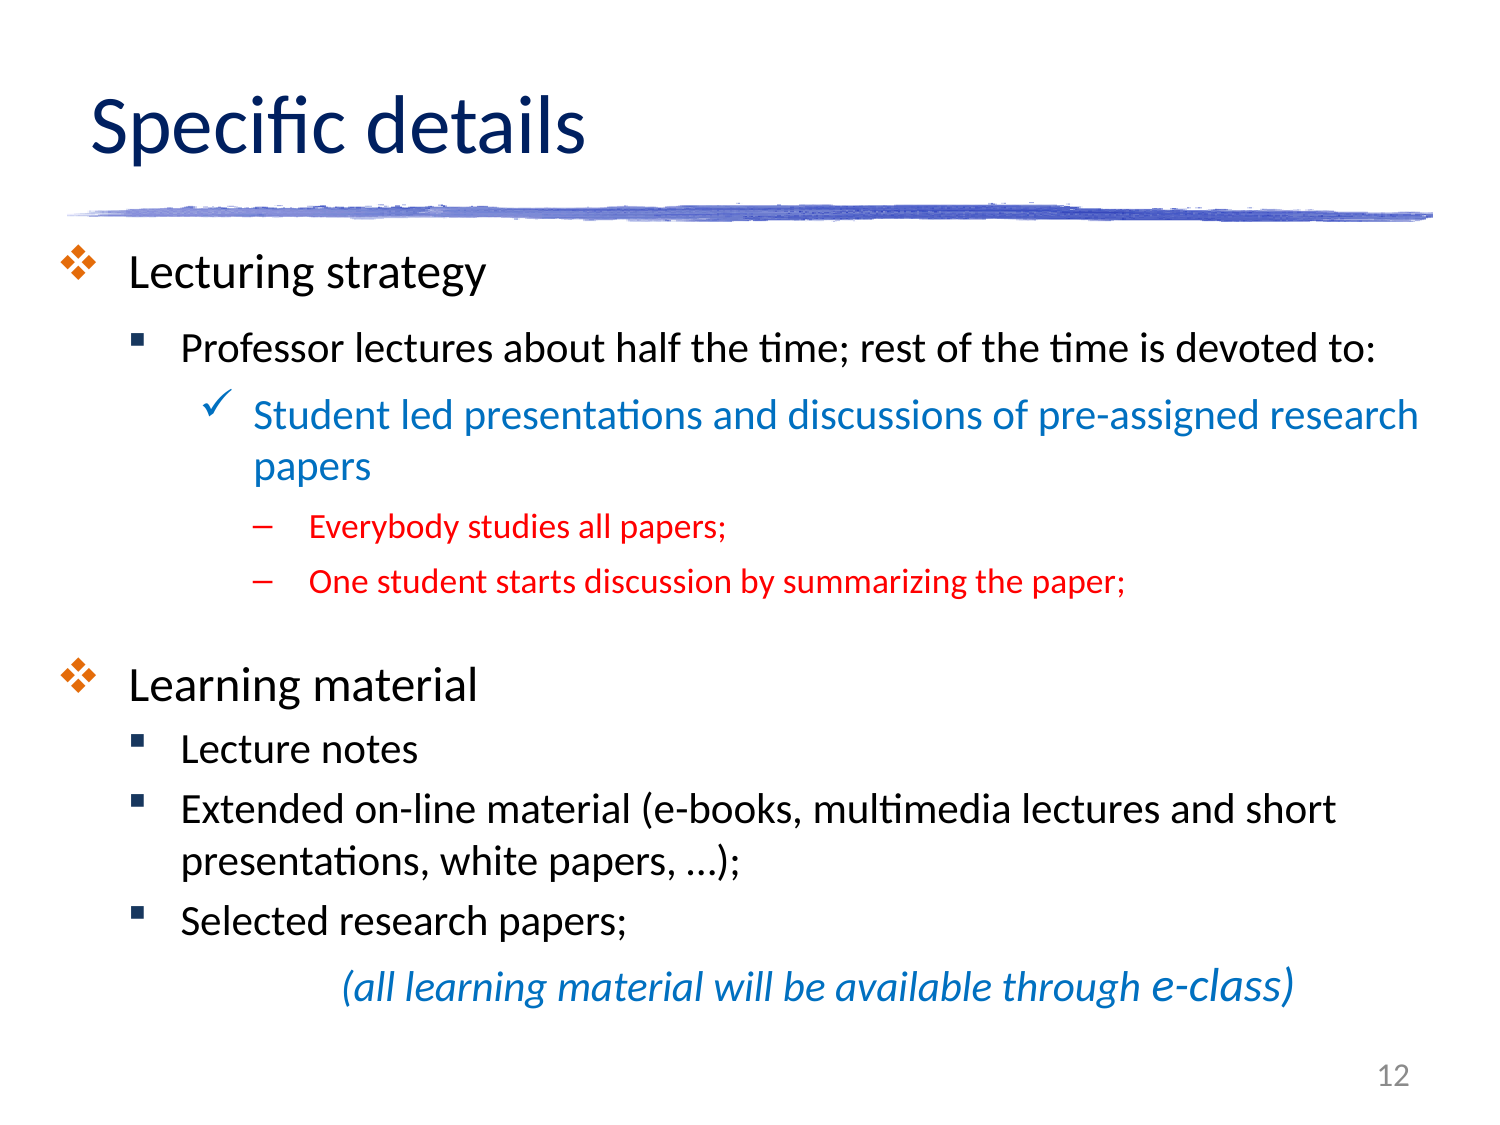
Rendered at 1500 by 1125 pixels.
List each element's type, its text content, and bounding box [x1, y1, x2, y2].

list Lecturing strategy Professor lectures about half the time; rest of the time is devoted to: Student led presentations and discussions of pre-assigned research papers Everybody studies all papers; One student starts discussion by summarizing the paper; Learning material Lecture notes Extended on-line material (e-books, multimedia lectures and short presentations, white papers, …); Selected research papers; (all learning material will be available through e-class) [41, 231, 1471, 1032]
title Specific details [75, 45, 1424, 197]
picture [55, 202, 1444, 226]
slide_number 12 [1074, 1042, 1425, 1103]
